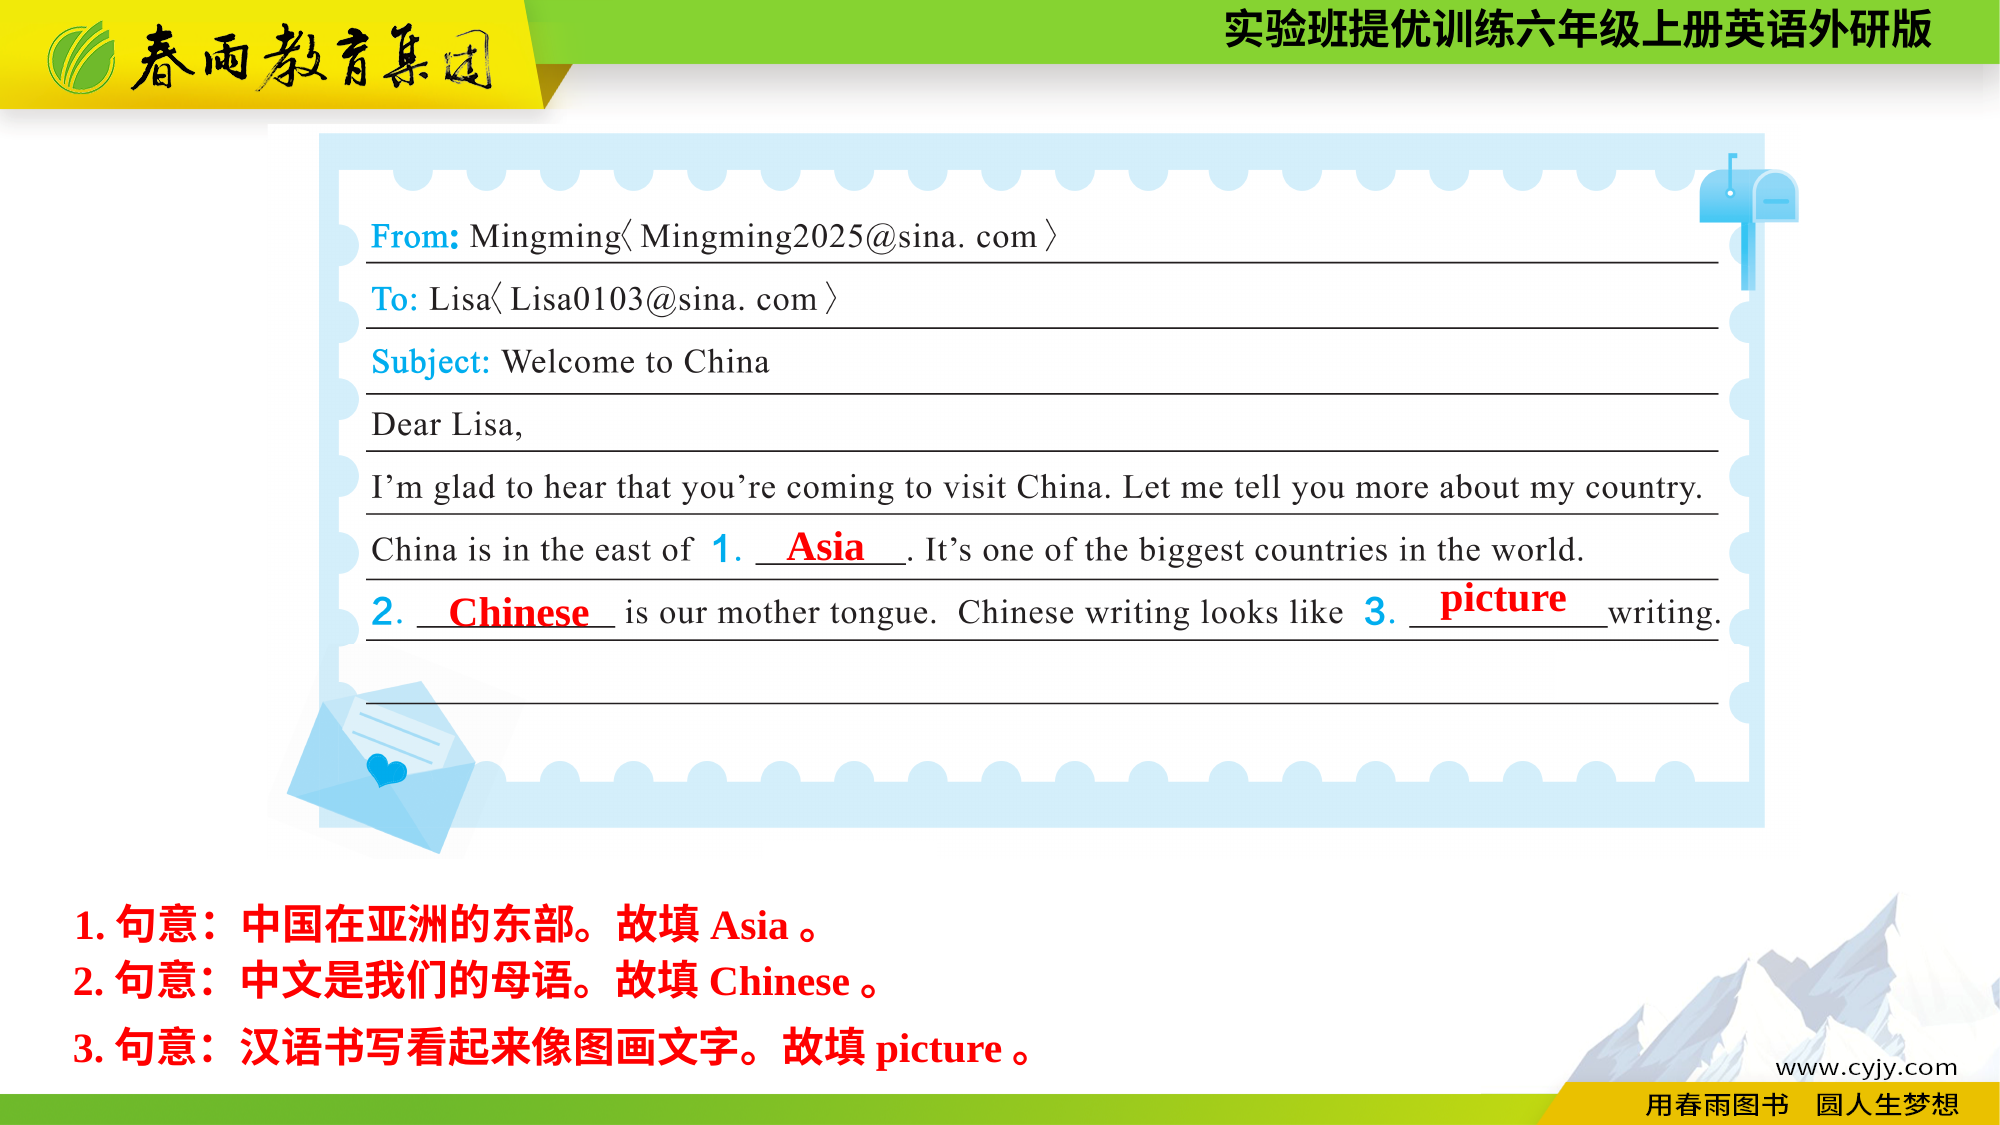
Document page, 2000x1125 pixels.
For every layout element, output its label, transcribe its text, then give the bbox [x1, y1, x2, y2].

text_box 3.句意：汉语书写看起来像图画文字。故填picture。 [58, 1013, 1944, 1079]
text_box 2.句意：中文是我们的母语。故填Chinese。 [58, 946, 1944, 1012]
list 1.句意：中国在亚洲的东部。故填Asia。 [59, 865, 1944, 946]
picture [0, 0, 2000, 1125]
